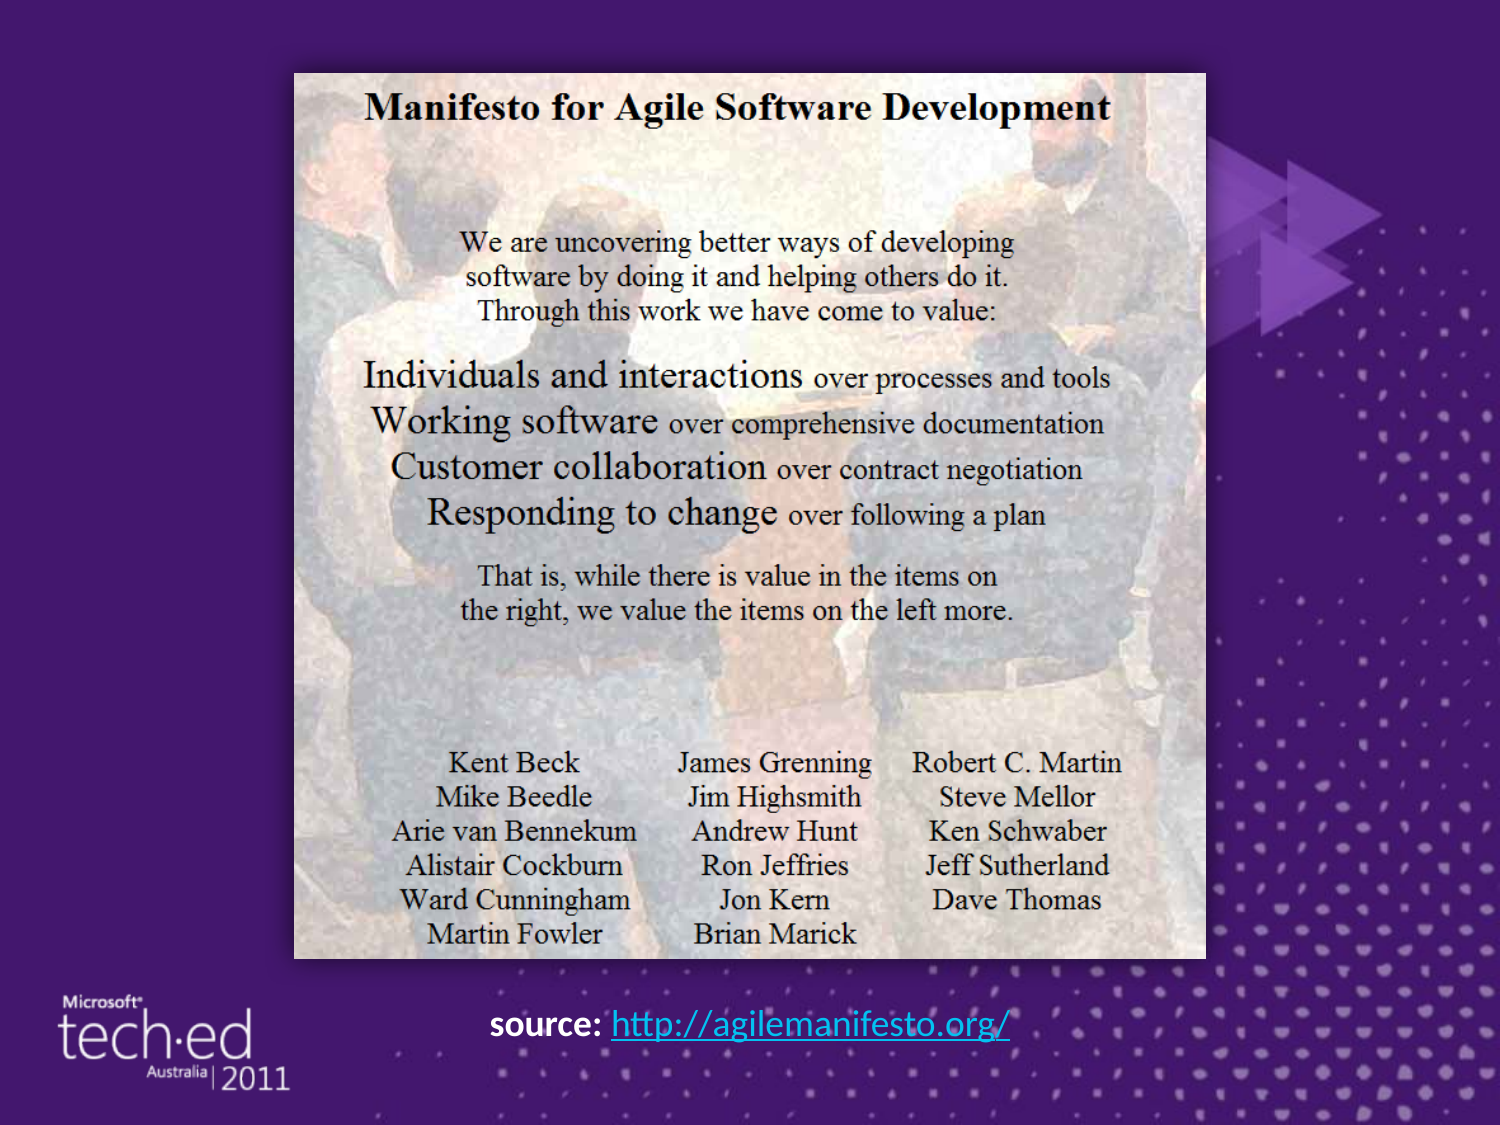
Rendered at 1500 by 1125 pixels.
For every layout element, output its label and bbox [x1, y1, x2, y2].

text_box [294, 73, 1206, 1052]
picture [0, 0, 1500, 1125]
